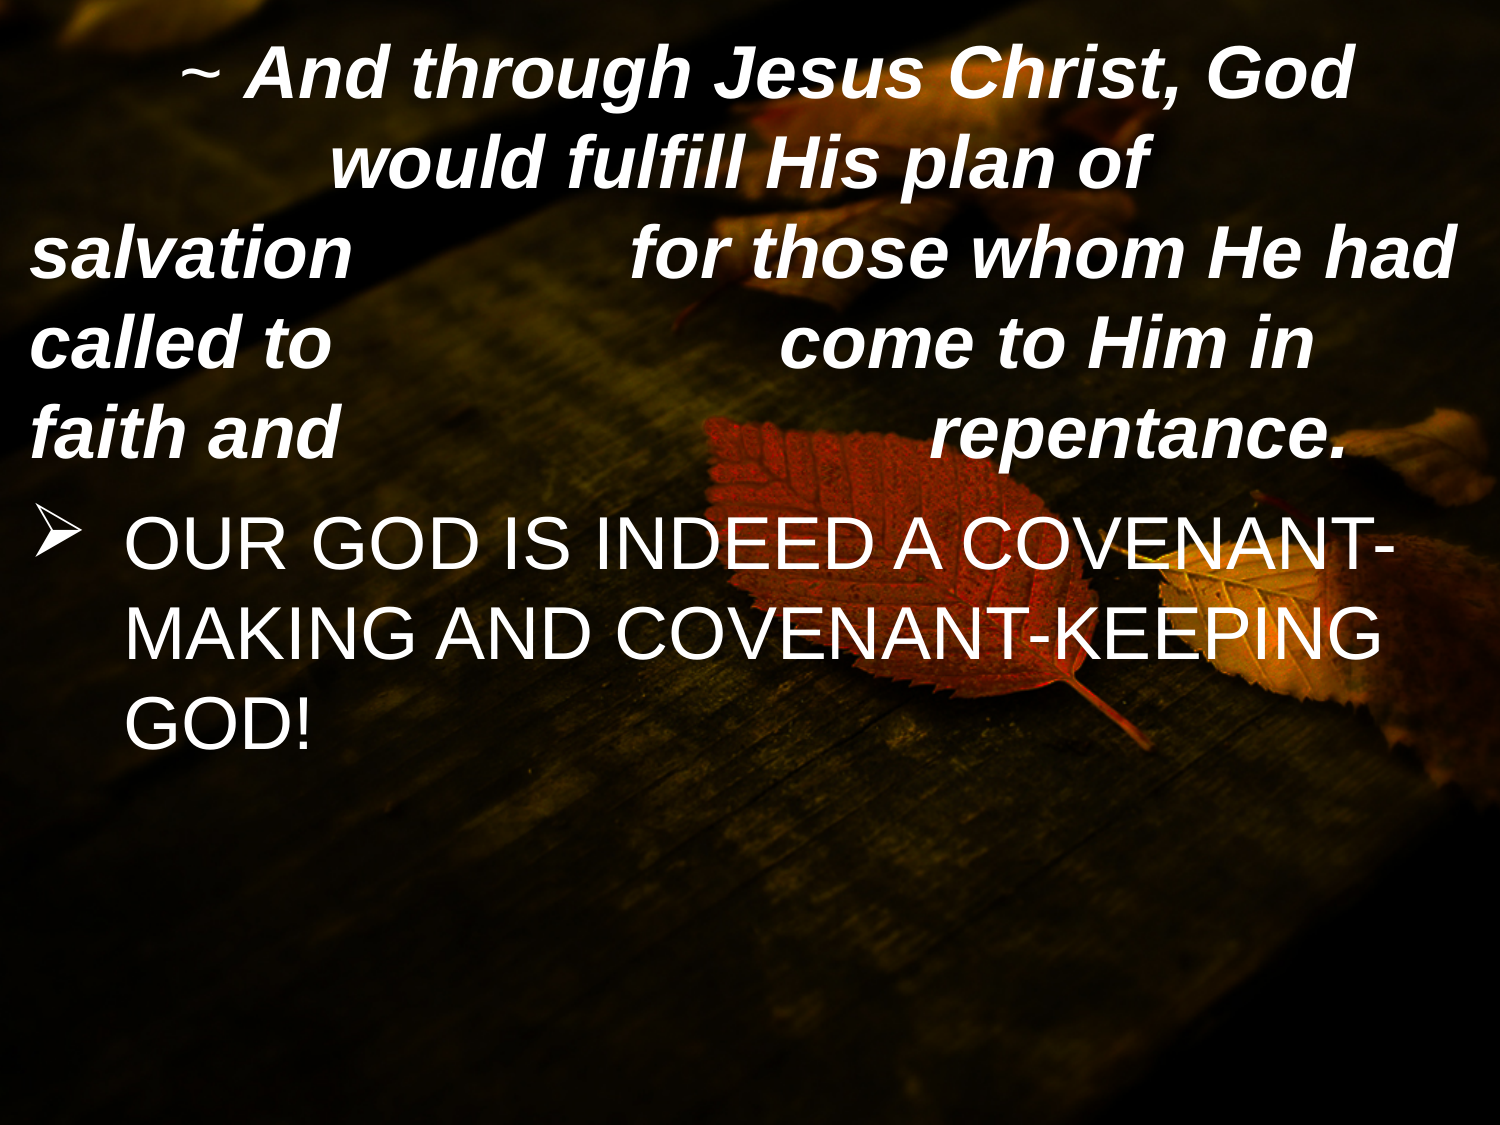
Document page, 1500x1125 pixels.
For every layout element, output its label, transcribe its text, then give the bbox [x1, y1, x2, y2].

subtitle ~ And through Jesus Christ, God would fulfill His plan of salvation for those whom He had called to come to Him in faith and repentance. OUR GOD IS INDEED A COVENANT-MAKING AND COVENANT-KEEPING GOD! [14, 16, 1484, 1112]
picture [0, 0, 1500, 1125]
